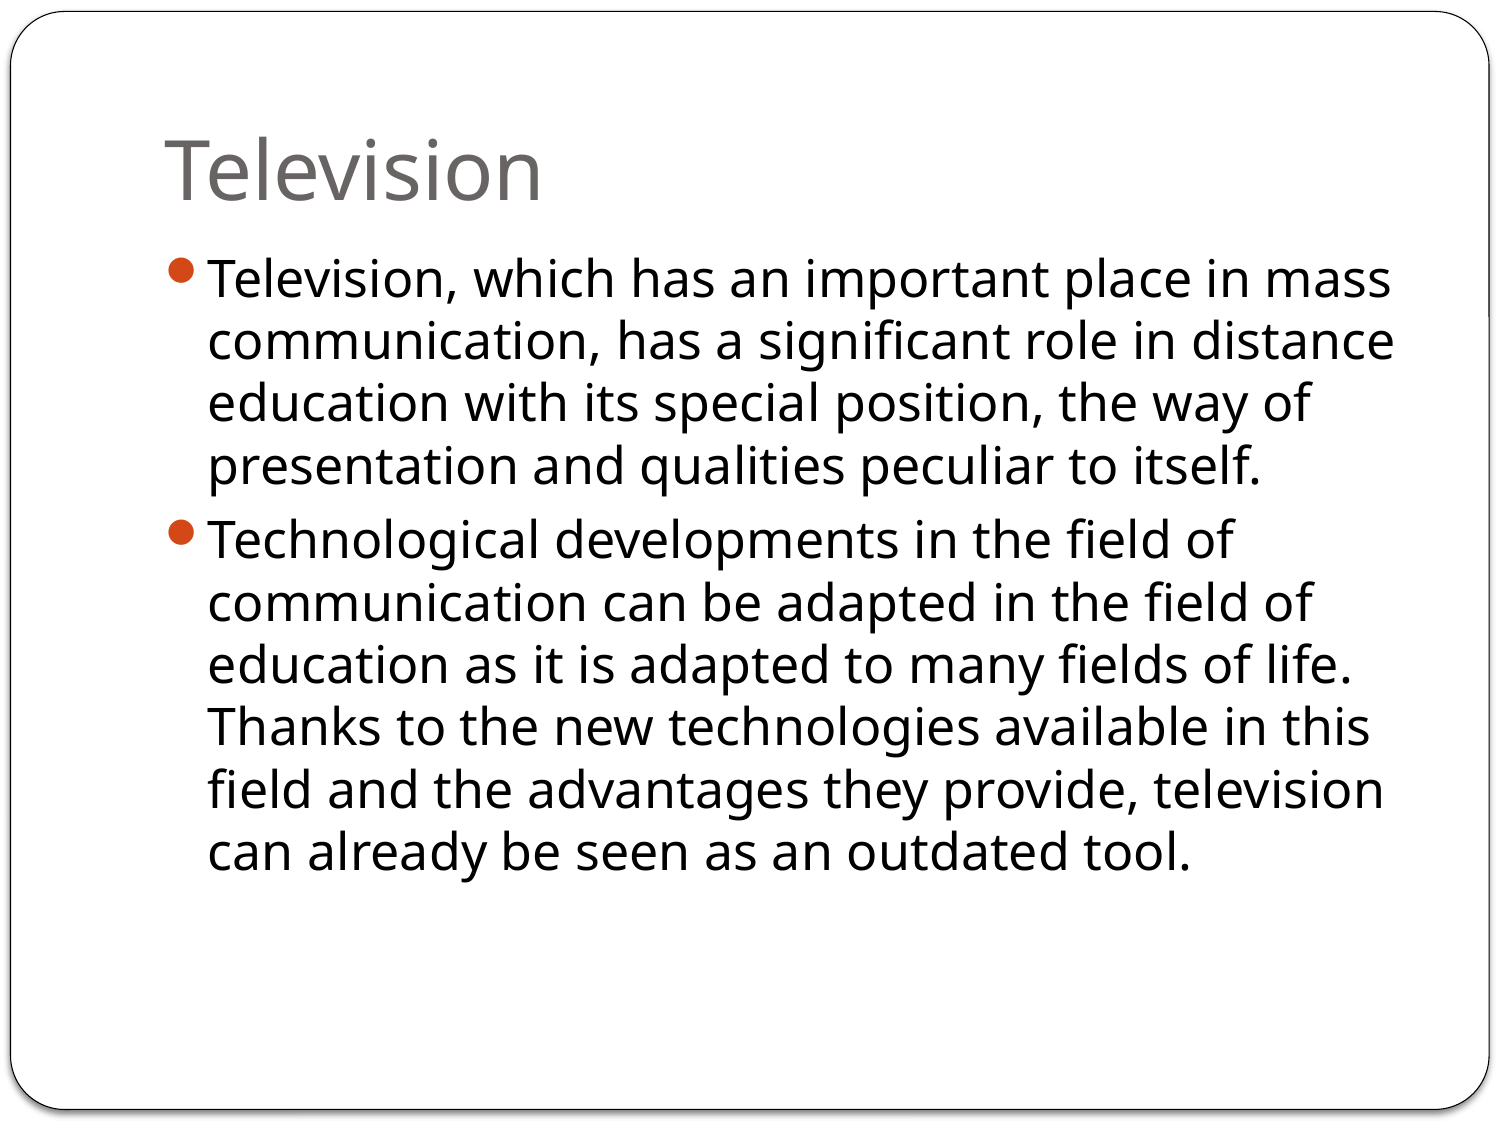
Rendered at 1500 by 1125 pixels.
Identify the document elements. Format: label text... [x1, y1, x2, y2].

list Television, which has an important place in mass communication, has a significant role in distance education with its special position, the way of presentation and qualities peculiar to itself. Technological developments in the field of communication can be adapted in the field of education as it is adapted to many fields of life. Thanks to the new technologies available in this field and the advantages they provide, television can already be seen as an outdated tool. [150, 237, 1425, 988]
title Television [150, 45, 1425, 233]
